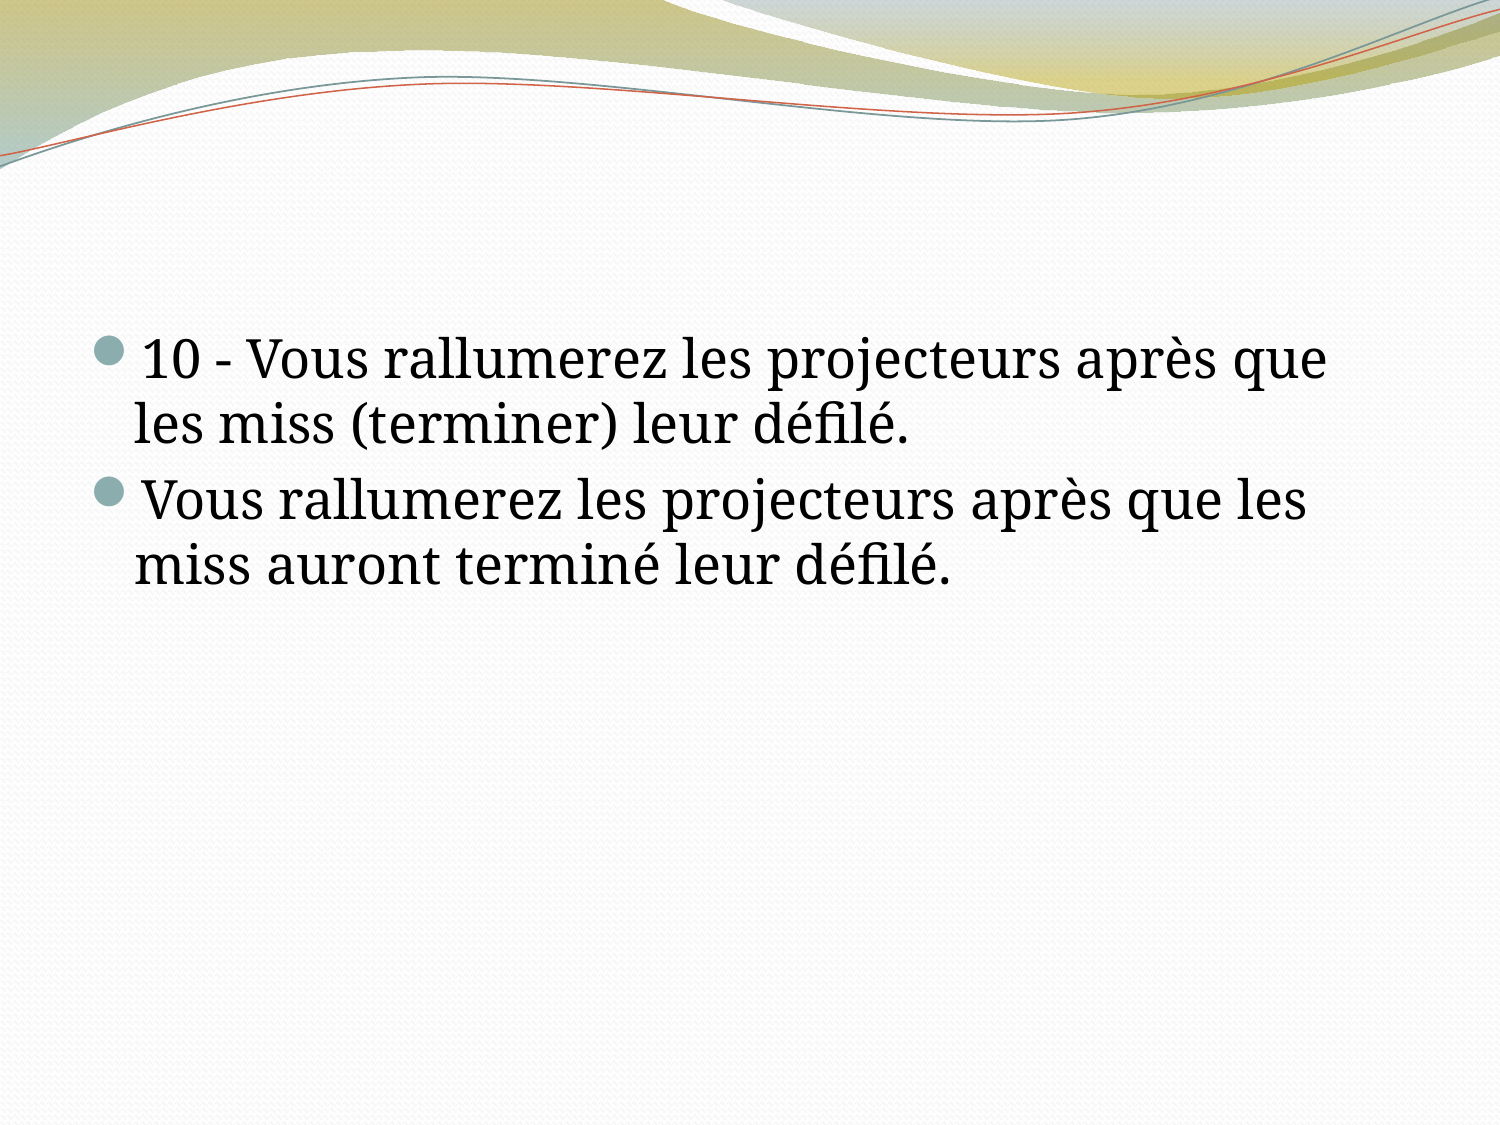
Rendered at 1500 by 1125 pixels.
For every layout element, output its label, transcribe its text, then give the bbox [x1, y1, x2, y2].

list 10 - Vous rallumerez les projecteurs après que les miss (terminer) leur défilé. Vous rallumerez les projecteurs après que les miss auront terminé leur défilé. [75, 317, 1425, 1038]
